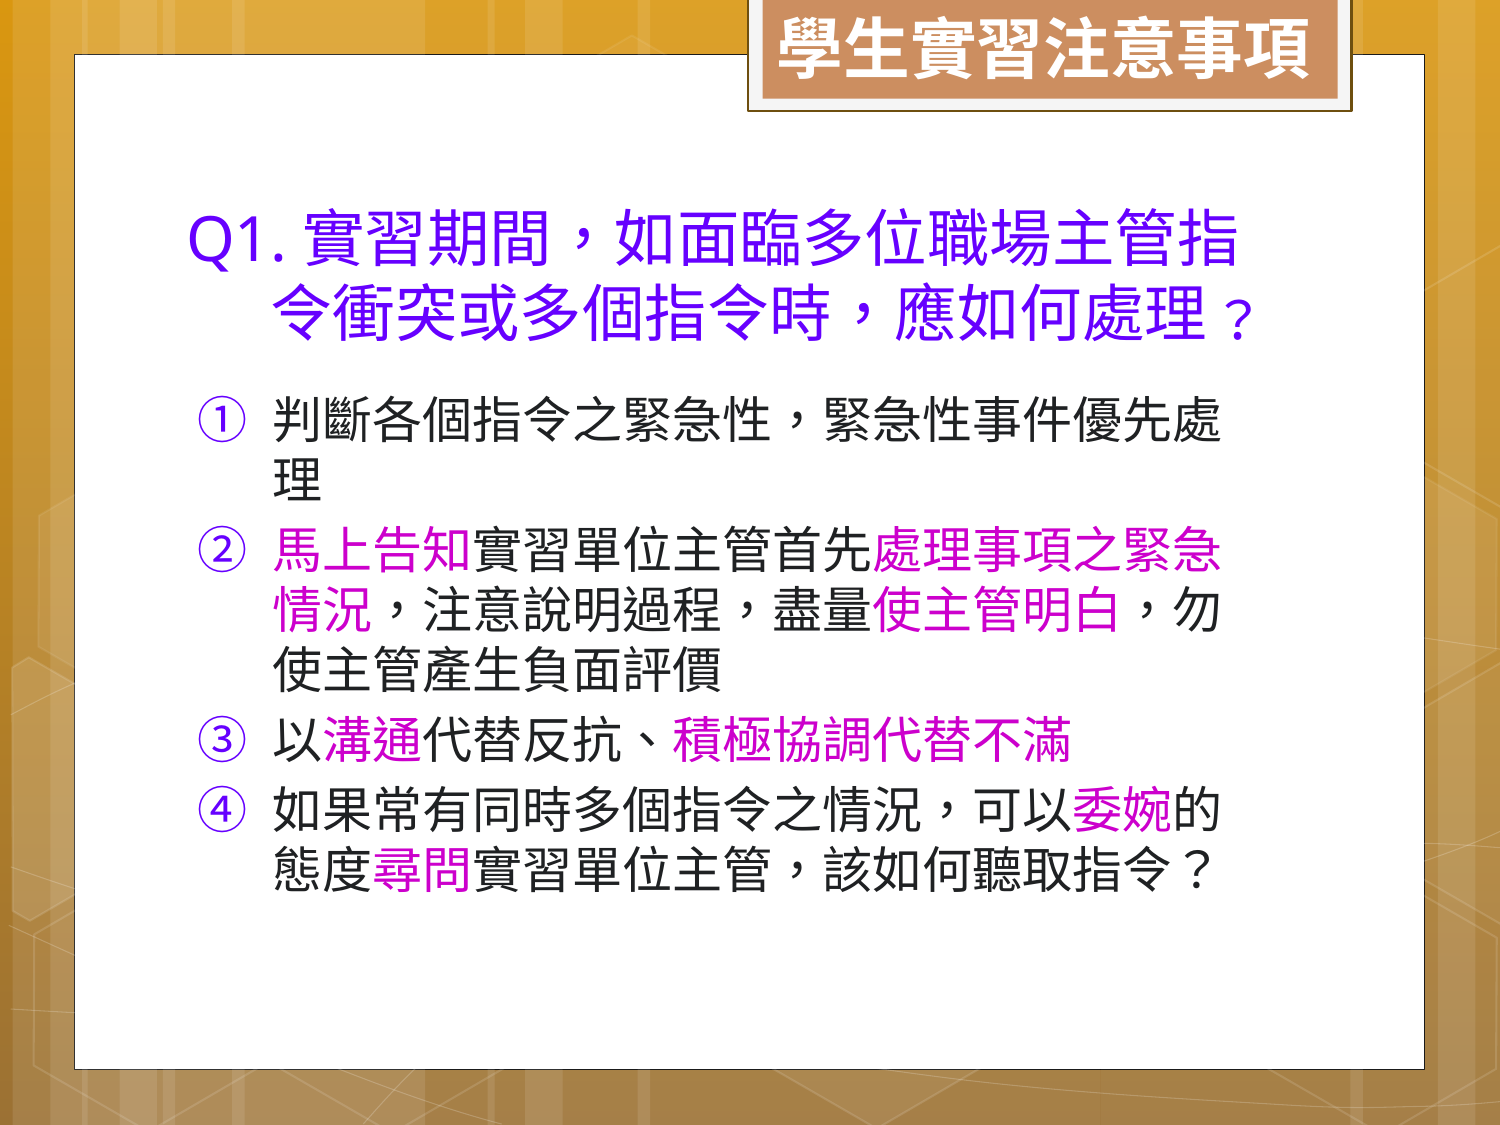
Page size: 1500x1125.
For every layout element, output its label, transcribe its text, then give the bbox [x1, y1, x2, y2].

title Q1.實習期間，如面臨多位職場主管指 令衝突或多個指令時，應如何處理﹖ [171, 168, 1324, 357]
list 判斷各個指令之緊急性，緊急性事件優先處理 馬上告知實習單位主管首先處理事項之緊急情況，注意說明過程，盡量使主管明白，勿使主管產生負面評價 以溝通代替反抗、積極協調代替不滿 如果常有同時多個指令之情況，可以委婉的態度尋問實習單位主管，該如何聽取指令？ [171, 381, 1283, 957]
